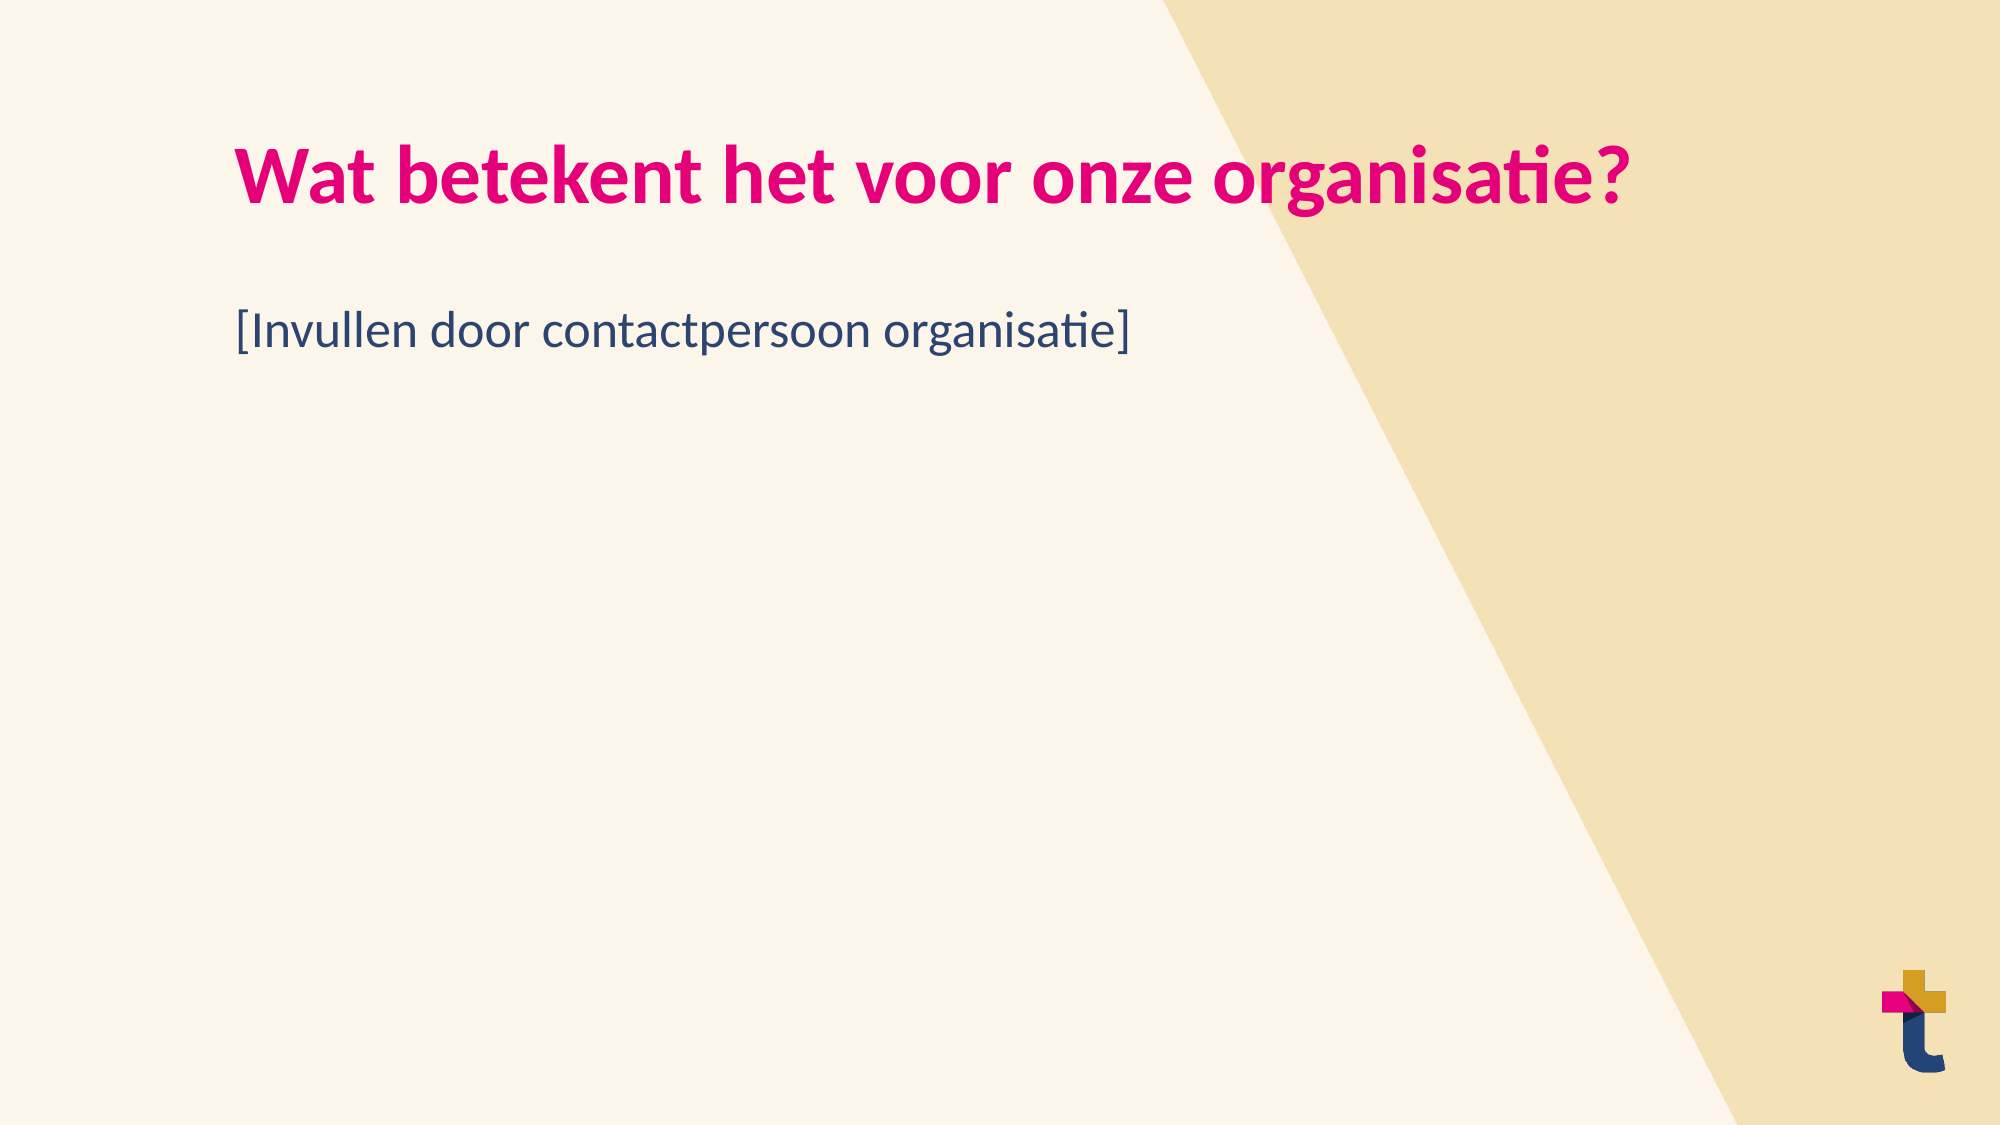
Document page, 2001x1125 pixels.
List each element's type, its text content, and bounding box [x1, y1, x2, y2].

picture [1863, 945, 1969, 1094]
list [Invullen door contactpersoon organisatie] [235, 301, 1786, 1047]
title Wat betekent het voor onze organisatie? [235, 147, 1786, 301]
